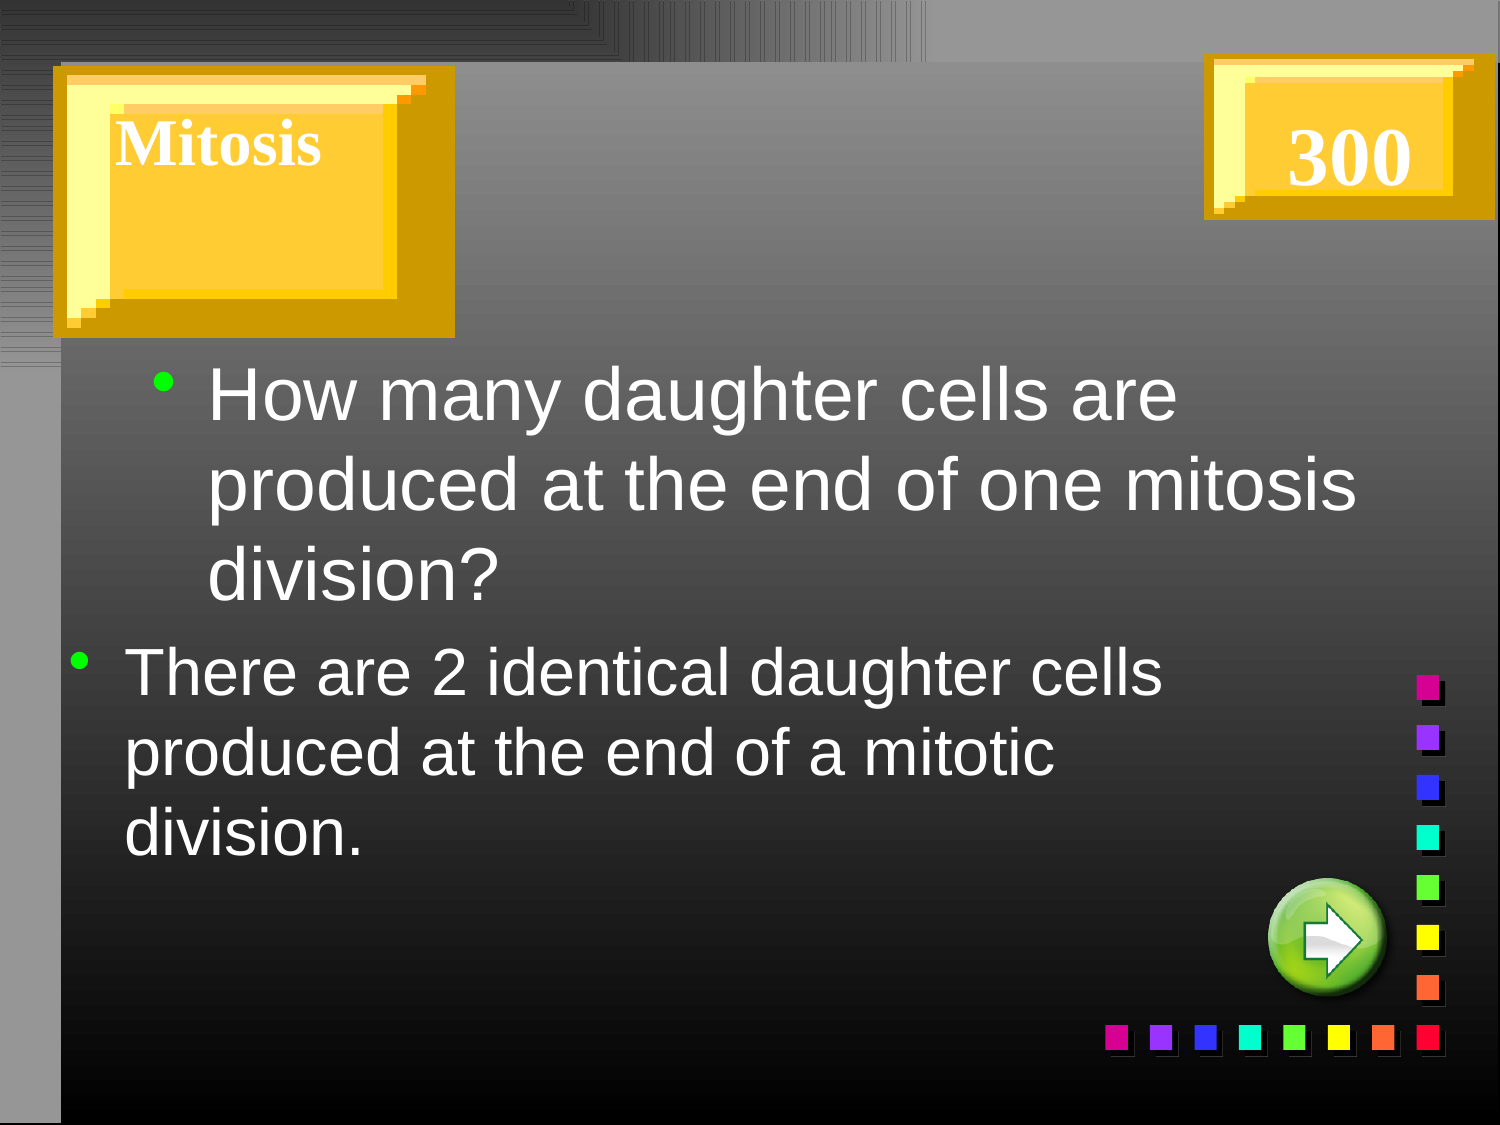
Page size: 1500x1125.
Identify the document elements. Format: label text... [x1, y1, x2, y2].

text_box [52, 66, 479, 339]
list How many daughter cells are produced at the end of one mitosis division? [136, 337, 1412, 504]
text_box There are 2 identical daughter cells produced at the end of a mitotic division. [53, 621, 1247, 1071]
picture [1257, 869, 1402, 1014]
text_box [1204, 54, 1495, 221]
